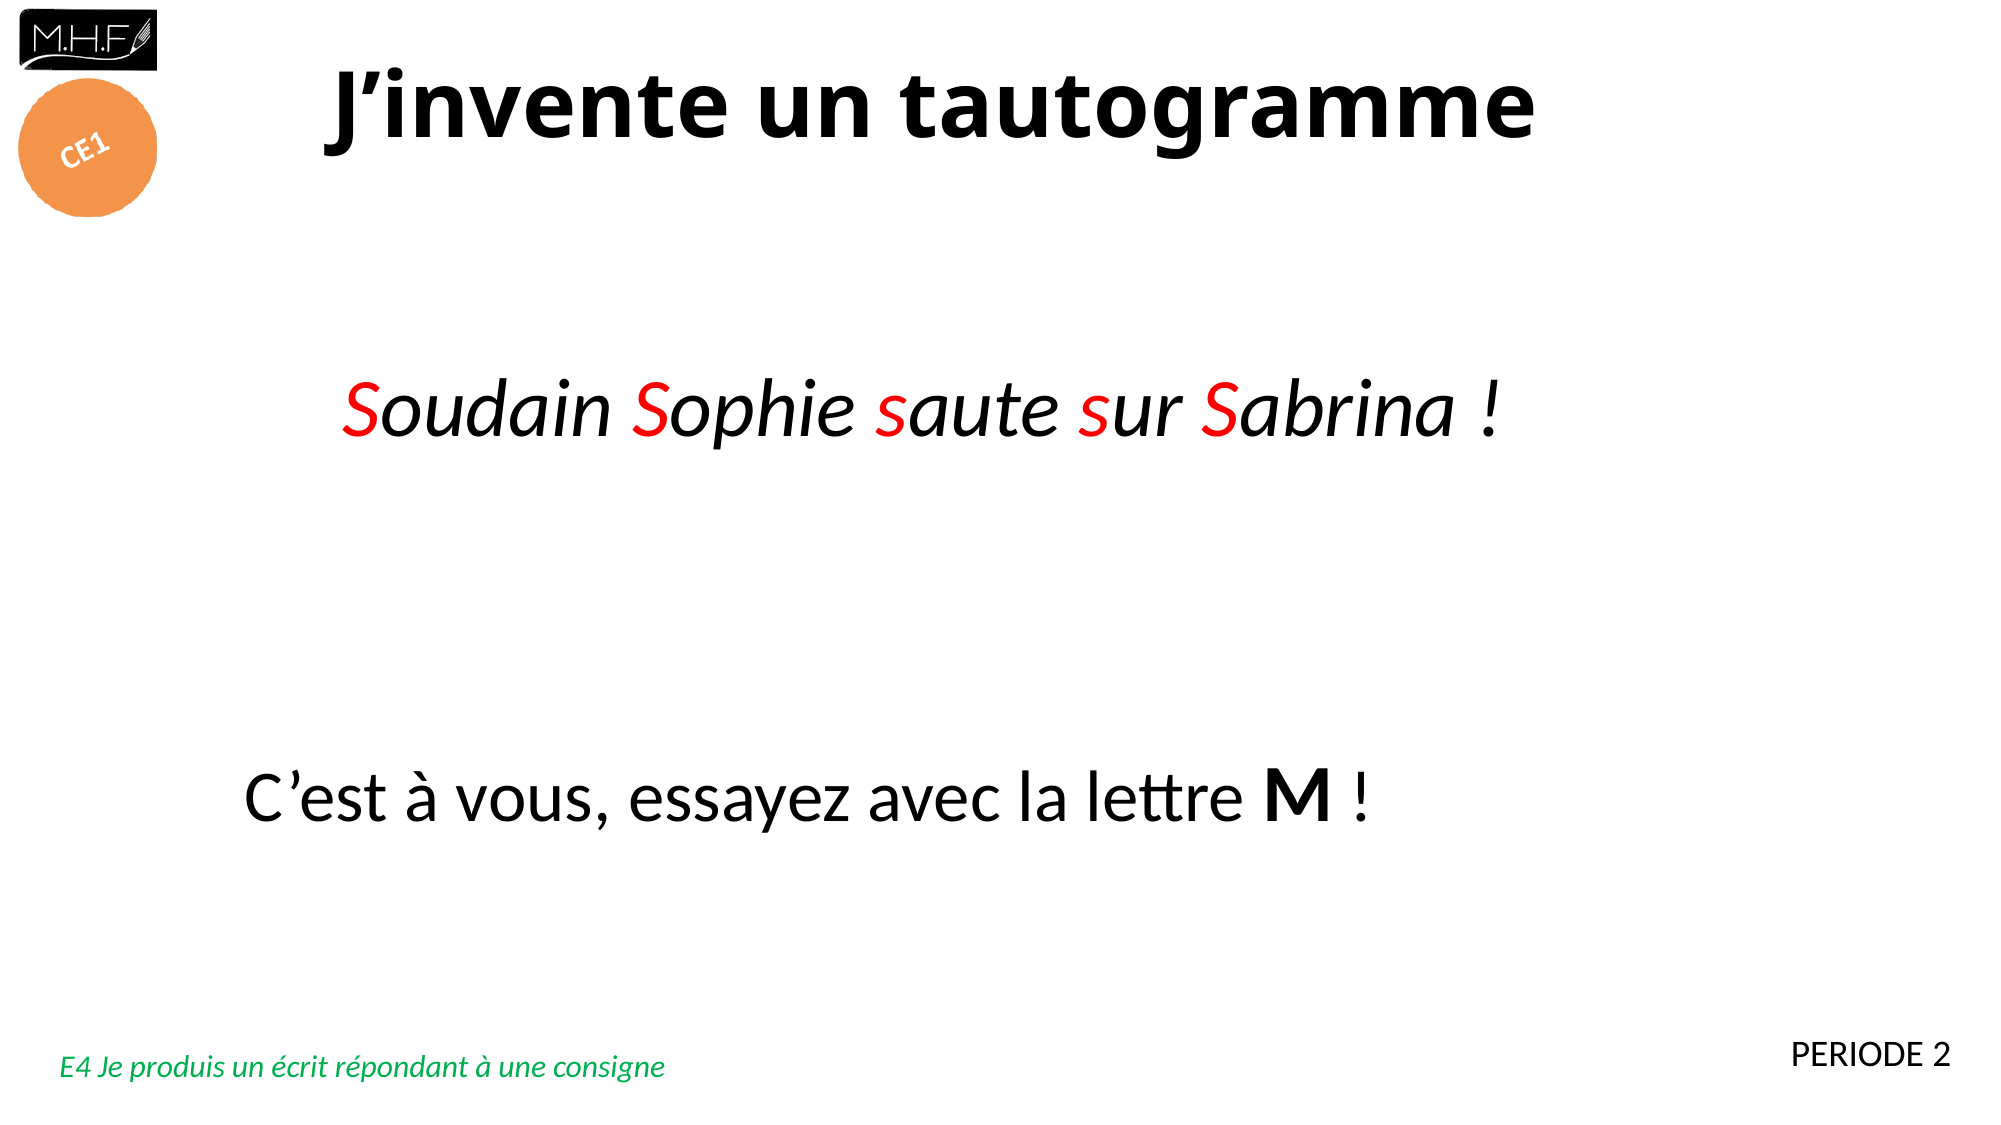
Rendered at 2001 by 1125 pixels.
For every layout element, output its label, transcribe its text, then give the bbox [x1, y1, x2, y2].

picture [18, 78, 157, 218]
text_box C’est à vous, essayez avec la lettre M ! [229, 732, 1475, 878]
text_box Soudain Sophie saute sur Sabrina ! [327, 345, 1586, 541]
picture [16, 7, 157, 74]
text_box E4 Je produis un écrit répondant à une consigne [44, 1038, 1346, 1092]
text_box PERIODE 2 [1362, 1021, 1967, 1082]
title J’invente un tautogramme [316, 0, 1863, 218]
